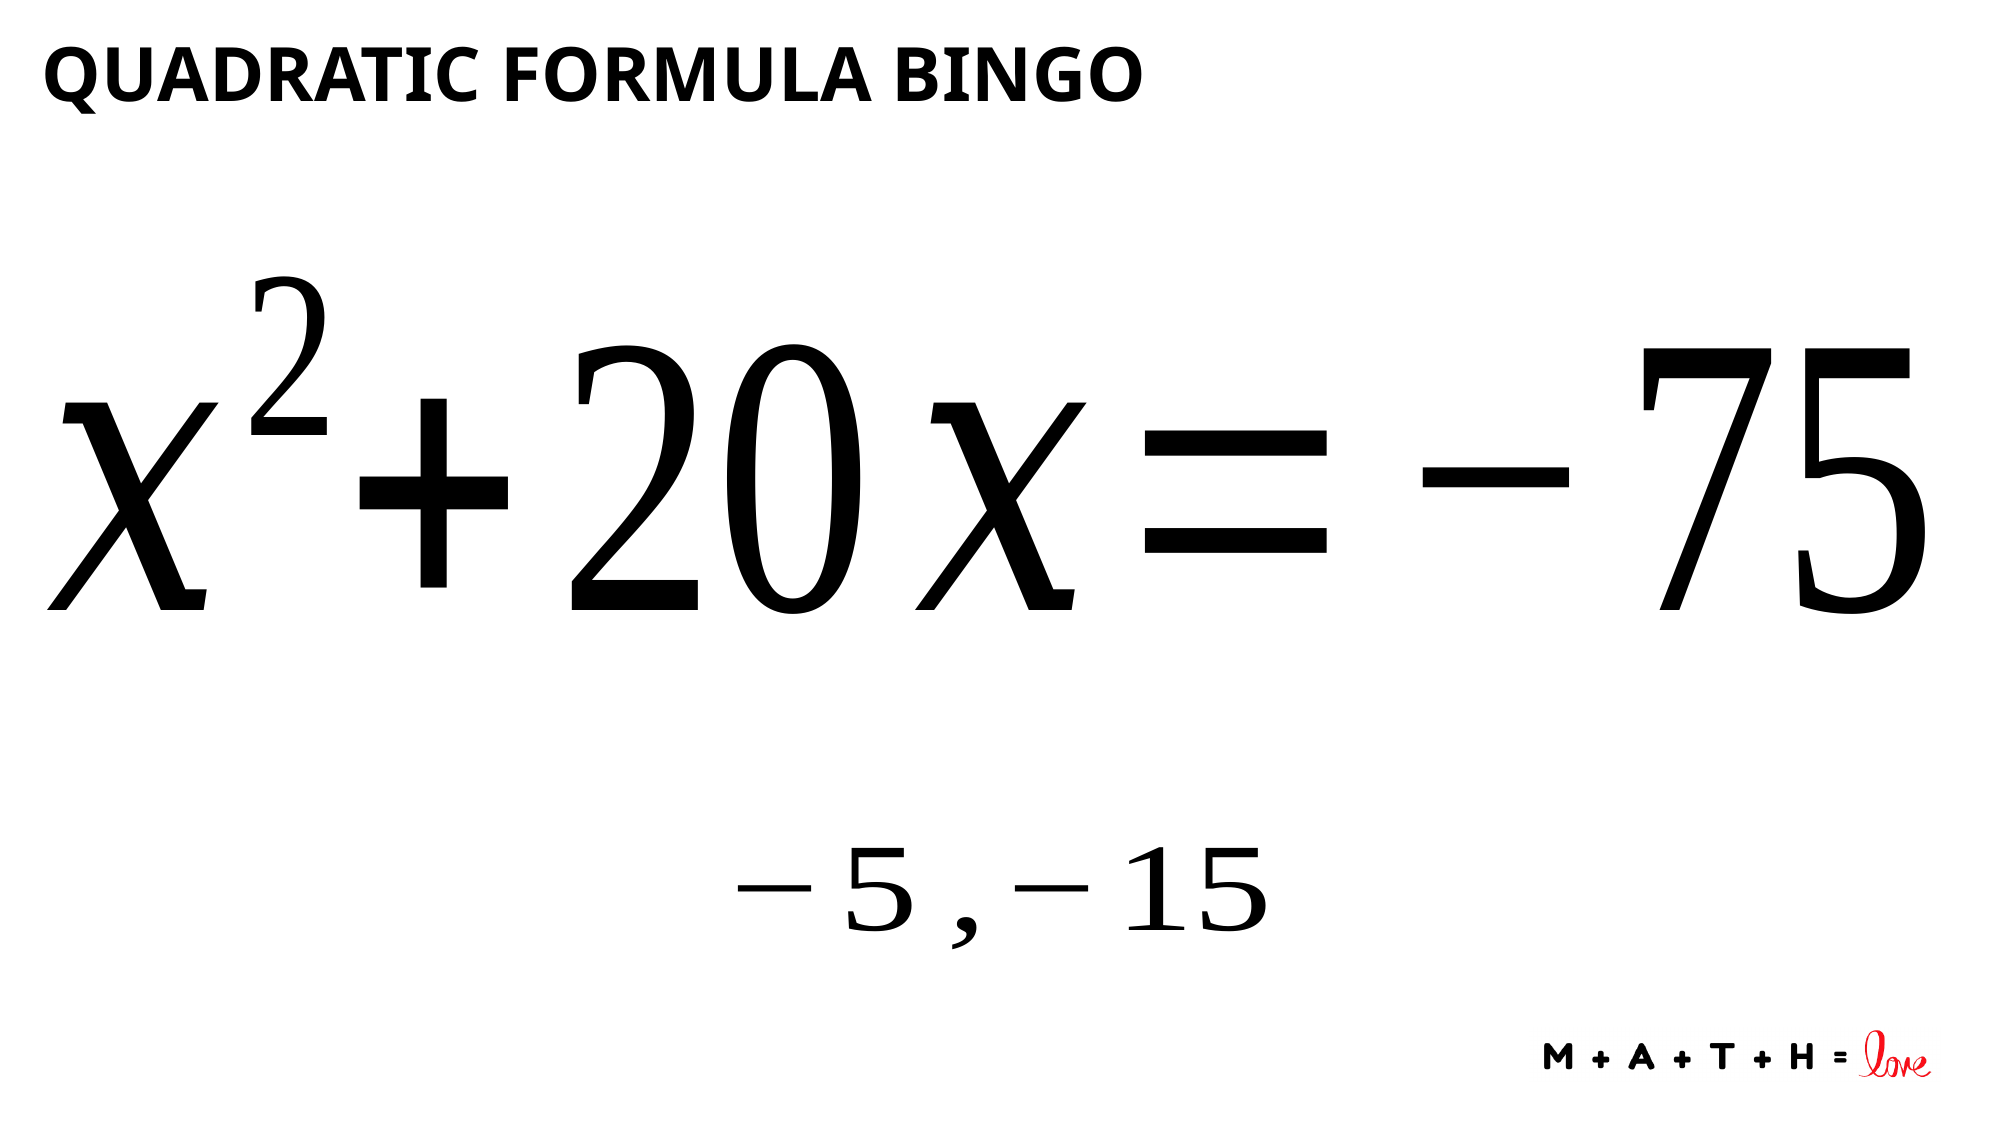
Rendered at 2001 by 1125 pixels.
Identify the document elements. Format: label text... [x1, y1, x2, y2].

picture [1528, 1026, 1941, 1082]
text_box QUADRATIC FORMULA BINGO [27, 18, 1323, 124]
